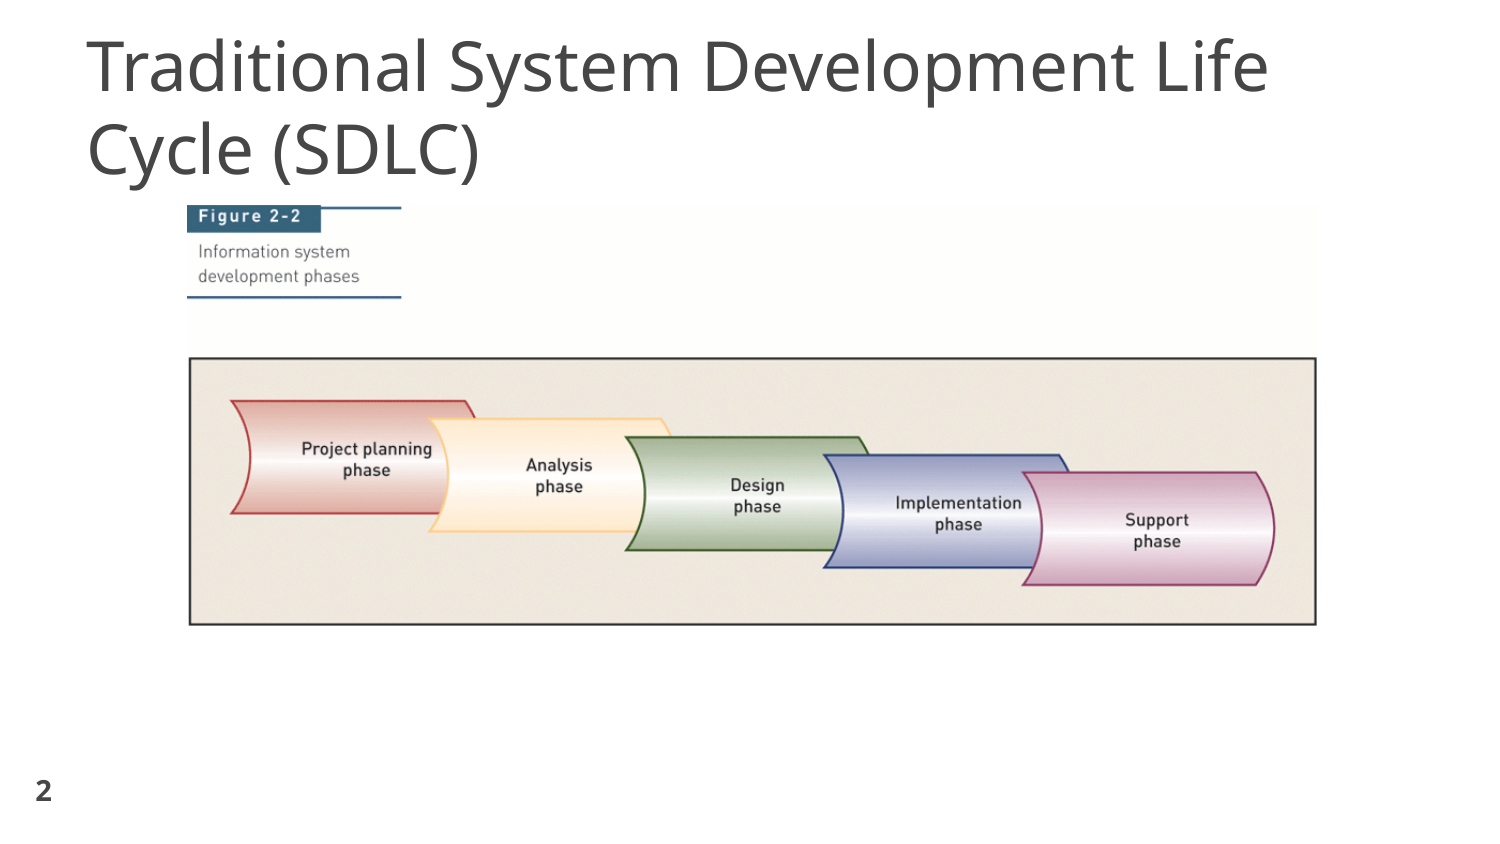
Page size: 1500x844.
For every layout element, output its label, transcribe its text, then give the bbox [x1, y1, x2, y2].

picture [187, 204, 1318, 626]
slide_number 2 [0, 768, 88, 816]
title Traditional System Development Life Cycle (SDLC) [75, 14, 1313, 195]
